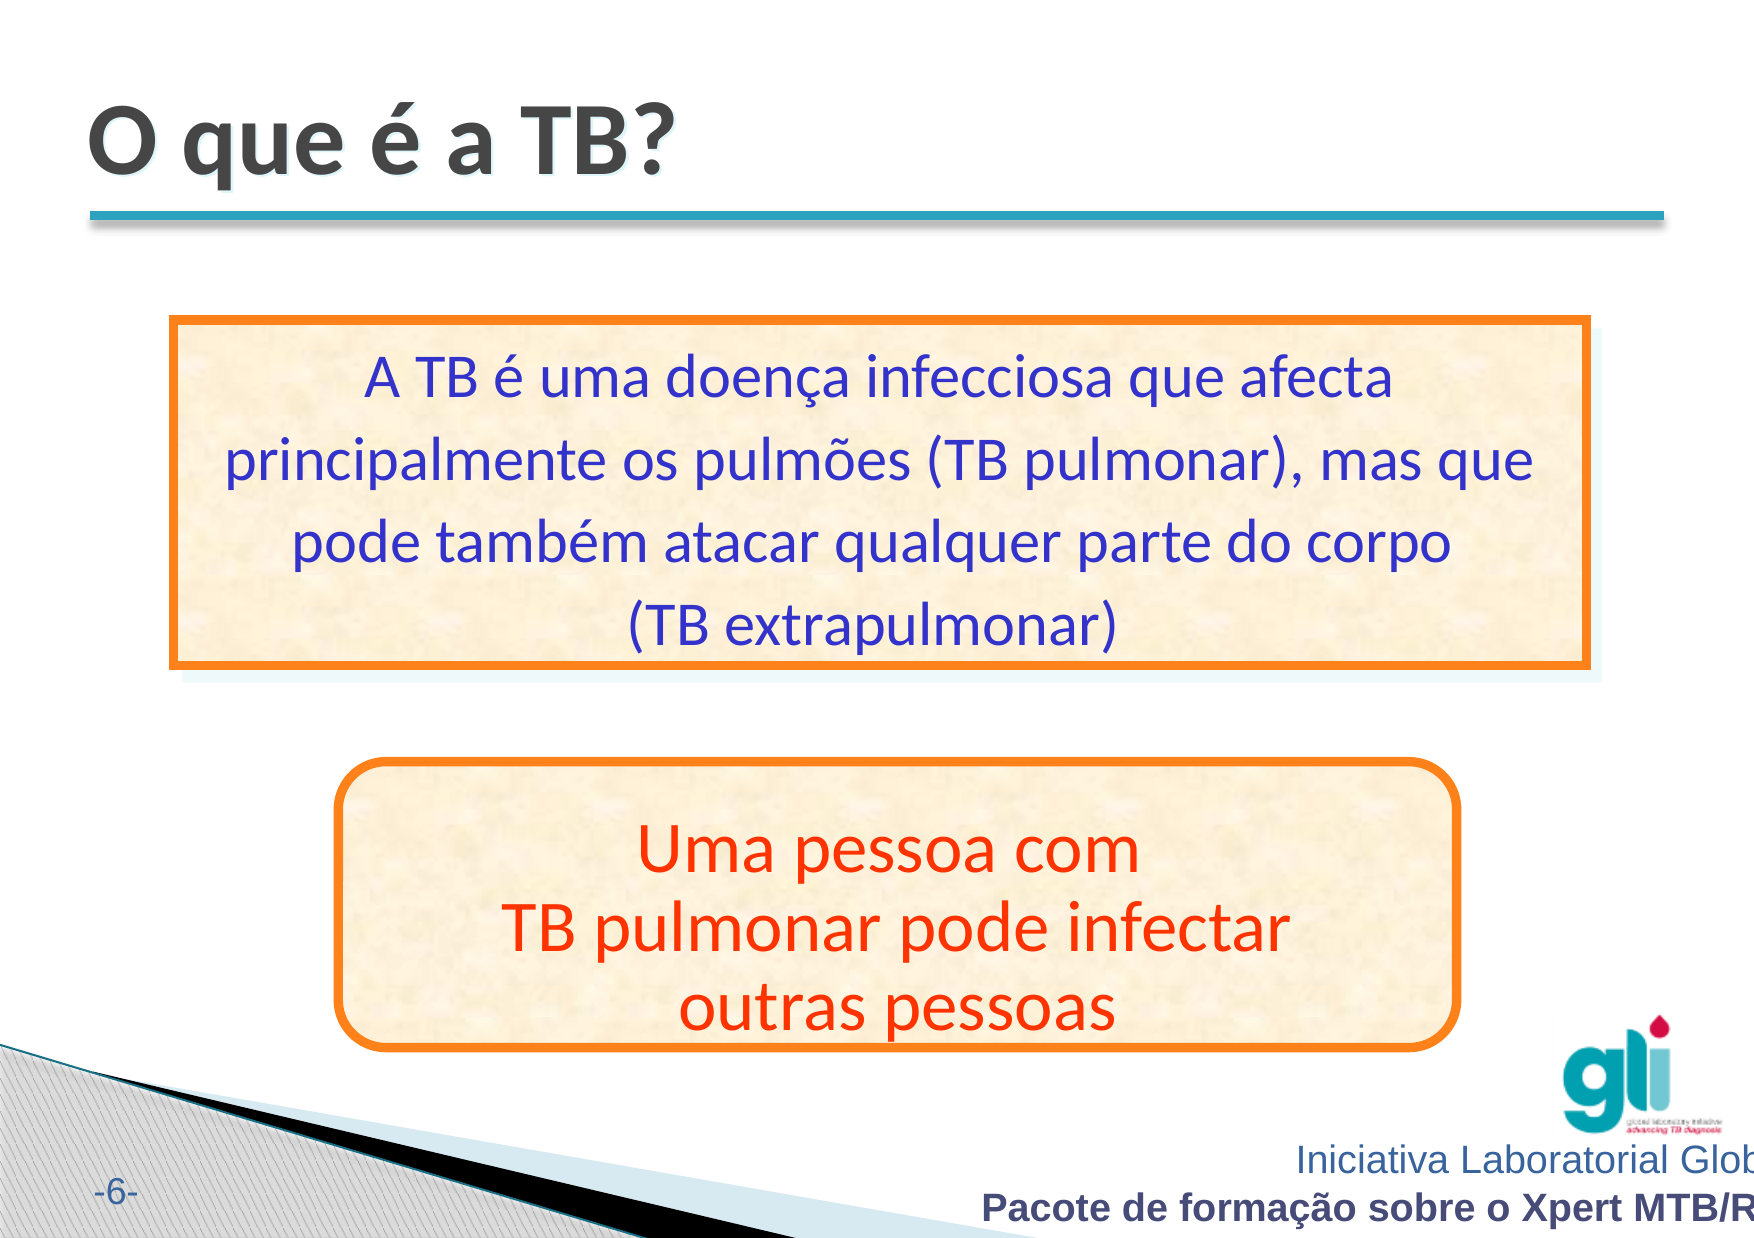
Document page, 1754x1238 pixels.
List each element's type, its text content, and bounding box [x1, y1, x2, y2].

text_box Uma pessoa com TB pulmonar pode infectar outras pessoas [338, 761, 1457, 1048]
picture [1553, 1011, 1727, 1139]
text_box A TB é uma doença infecciosa que afecta principalmente os pulmões (TB pulmonar), mas que pode também atacar qualquer parte do corpo (TB extrapulmonar) [173, 319, 1587, 666]
title O que é a TB? [87, 49, 1666, 216]
